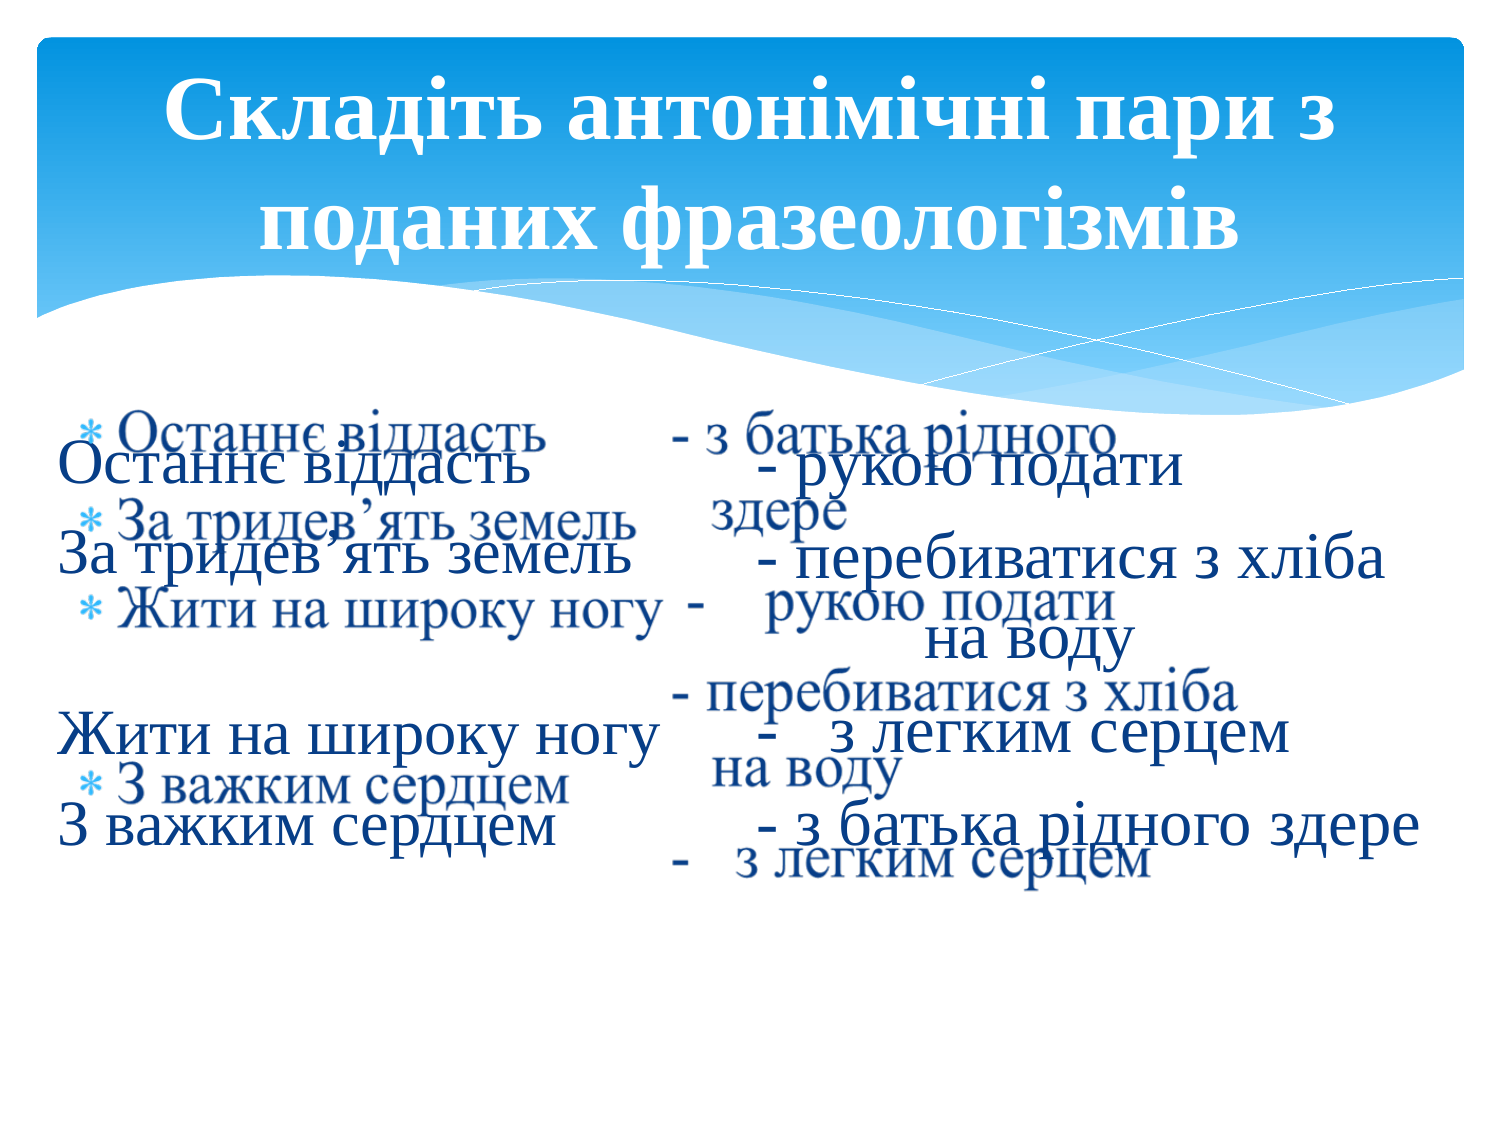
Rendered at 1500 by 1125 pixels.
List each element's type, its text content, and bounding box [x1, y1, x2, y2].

picture [40, 372, 1500, 991]
title Складіть антонімічні пари з поданих фразеологізмів [74, 55, 1426, 262]
